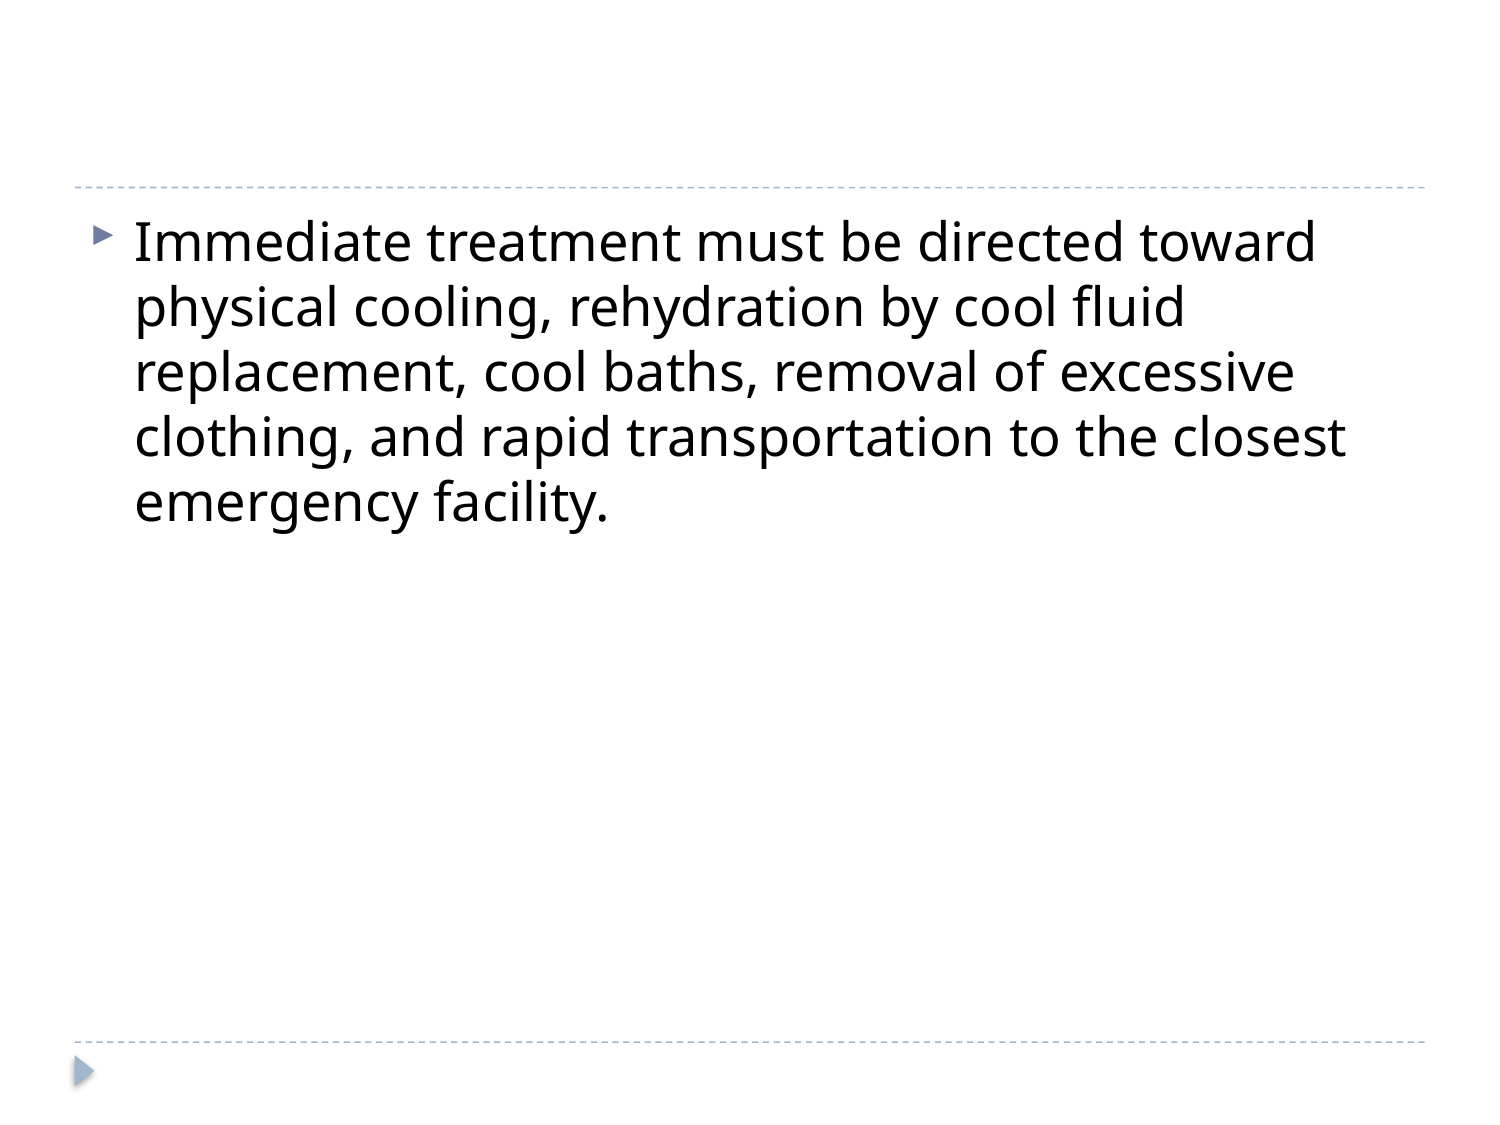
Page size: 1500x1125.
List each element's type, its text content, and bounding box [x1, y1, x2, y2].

list Immediate treatment must be directed toward physical cooling, rehydration by cool fluid replacement, cool baths, removal of excessive clothing, and rapid transportation to the closest emergency facility. [75, 200, 1425, 1010]
